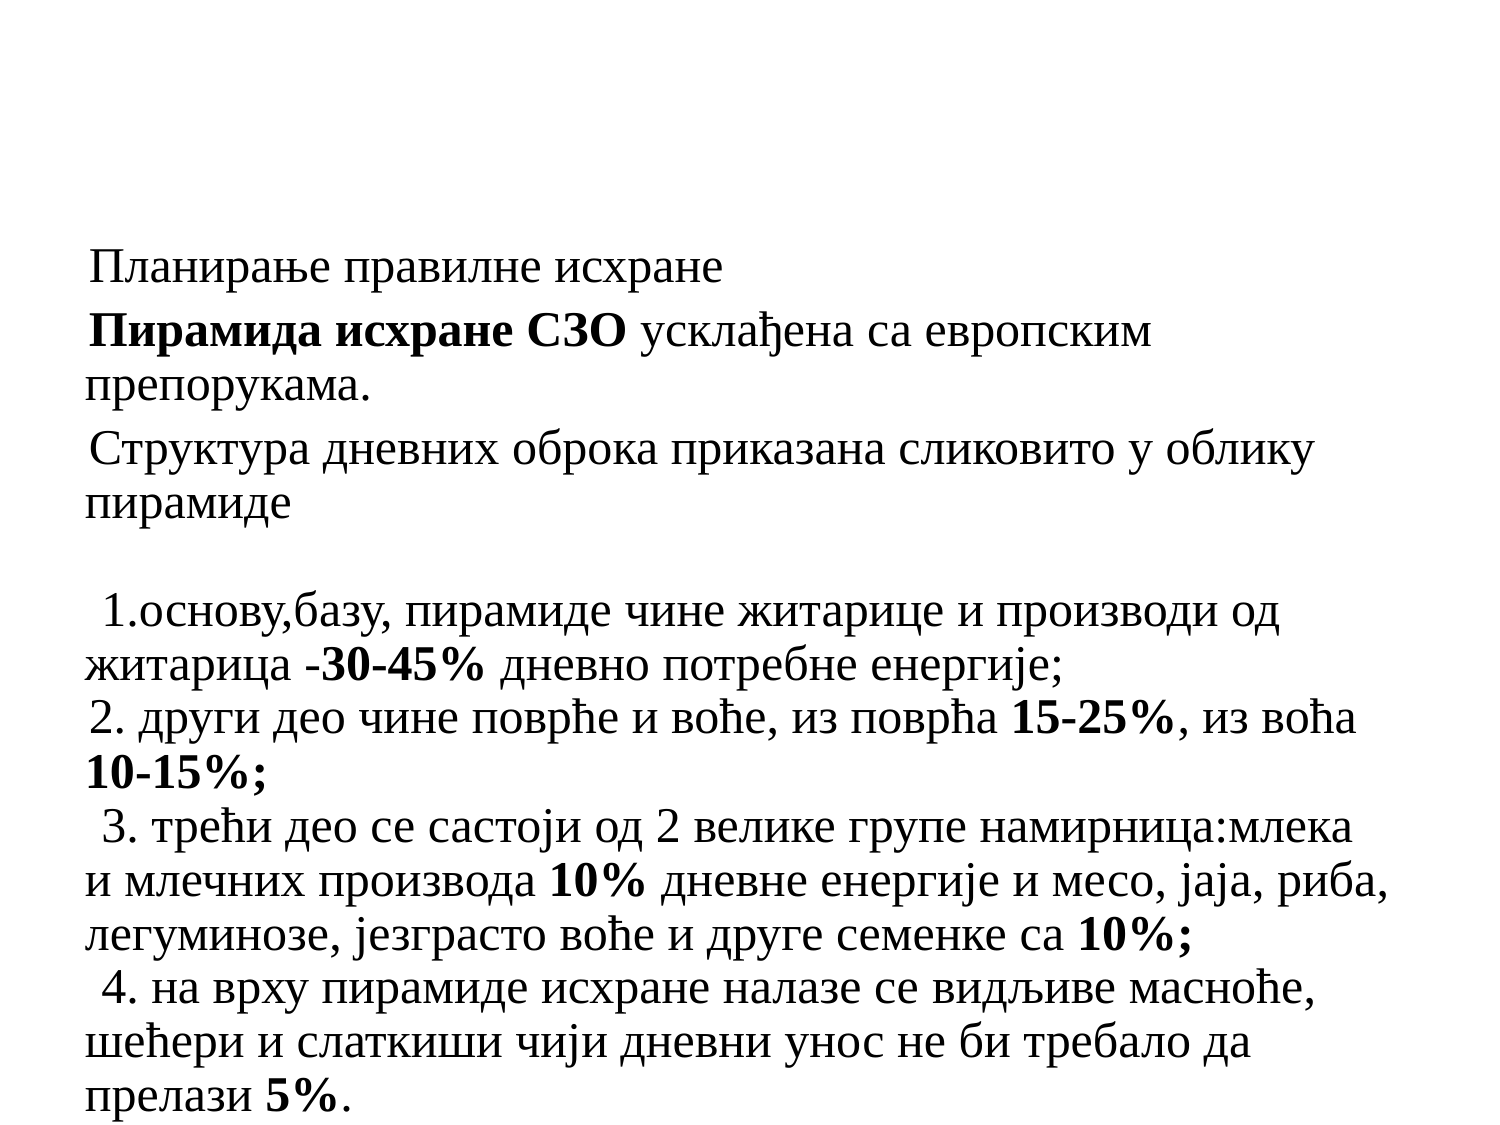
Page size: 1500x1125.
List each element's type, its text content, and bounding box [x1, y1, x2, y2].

text_box Планирање правилне исхране Пирамида исхране СЗО усклађена са европским препорукама. Структура дневних оброка приказана сликовито у облику пирамиде 1.основу,базу, пирамиде чине житарице и производи од житарица -30-45% дневно потребне енергије; 2. други део чине поврће и воће, из поврћа 15-25%, из воћа 10-15%; 3. трећи део се састоји од 2 велике групе намирница:млека и млечних производа 10% дневне енергије и месо, јаја, риба, легуминозе, језграсто воће и друге семенке са 10%; 4. на врху пирамиде исхране налазе се видљиве масноће, шећери и слаткиши чији дневни унос не би требало да прелази 5%. [70, 231, 1407, 1125]
